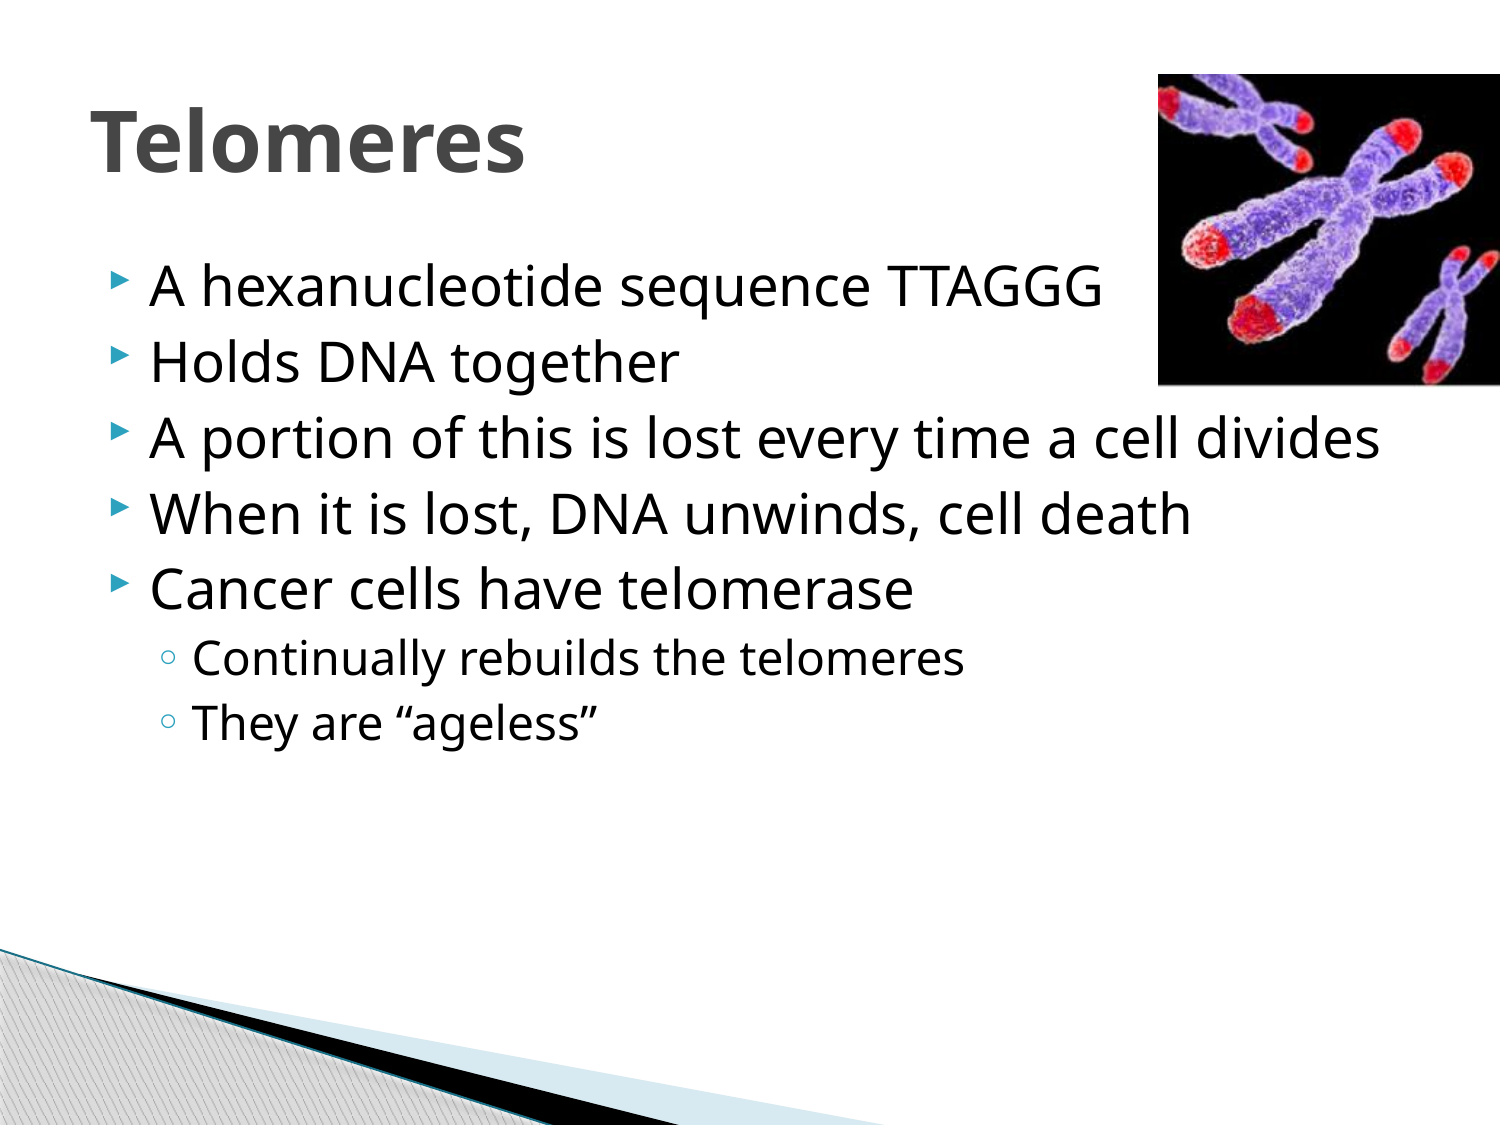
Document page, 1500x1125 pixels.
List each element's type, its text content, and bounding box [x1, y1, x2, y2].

title Telomeres [75, 45, 1425, 233]
picture [1158, 74, 1500, 388]
list A hexanucleotide sequence TTAGGG Holds DNA together A portion of this is lost every time a cell divides When it is lost, DNA unwinds, cell death Cancer cells have telomerase Continually rebuilds the telomeres They are “ageless” [75, 243, 1425, 986]
